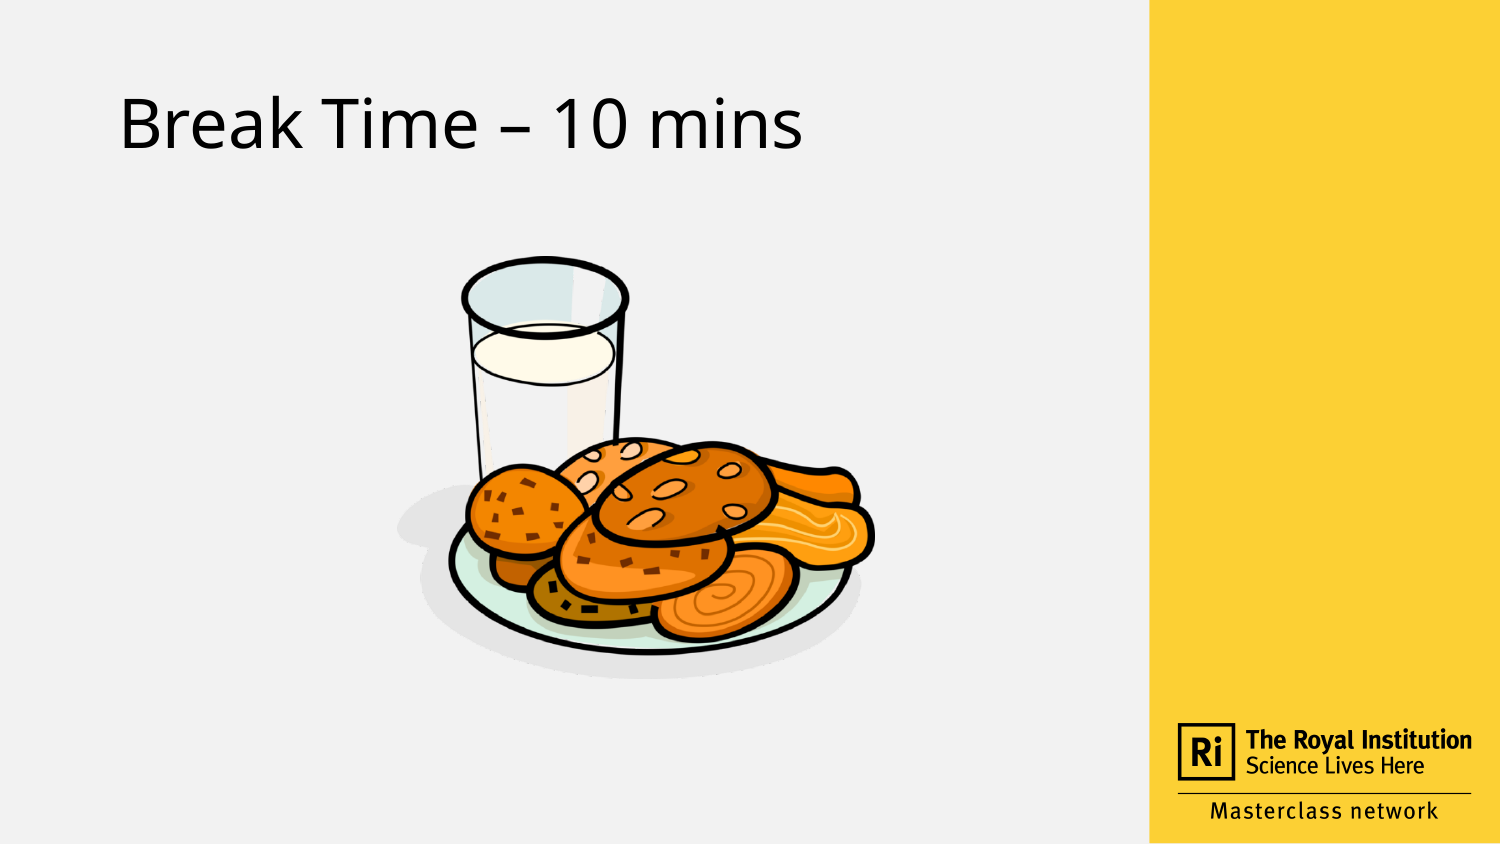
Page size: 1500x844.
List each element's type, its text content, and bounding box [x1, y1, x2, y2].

picture [1149, 702, 1500, 844]
title Break Time – 10 mins [103, 44, 1397, 208]
picture [397, 256, 875, 679]
